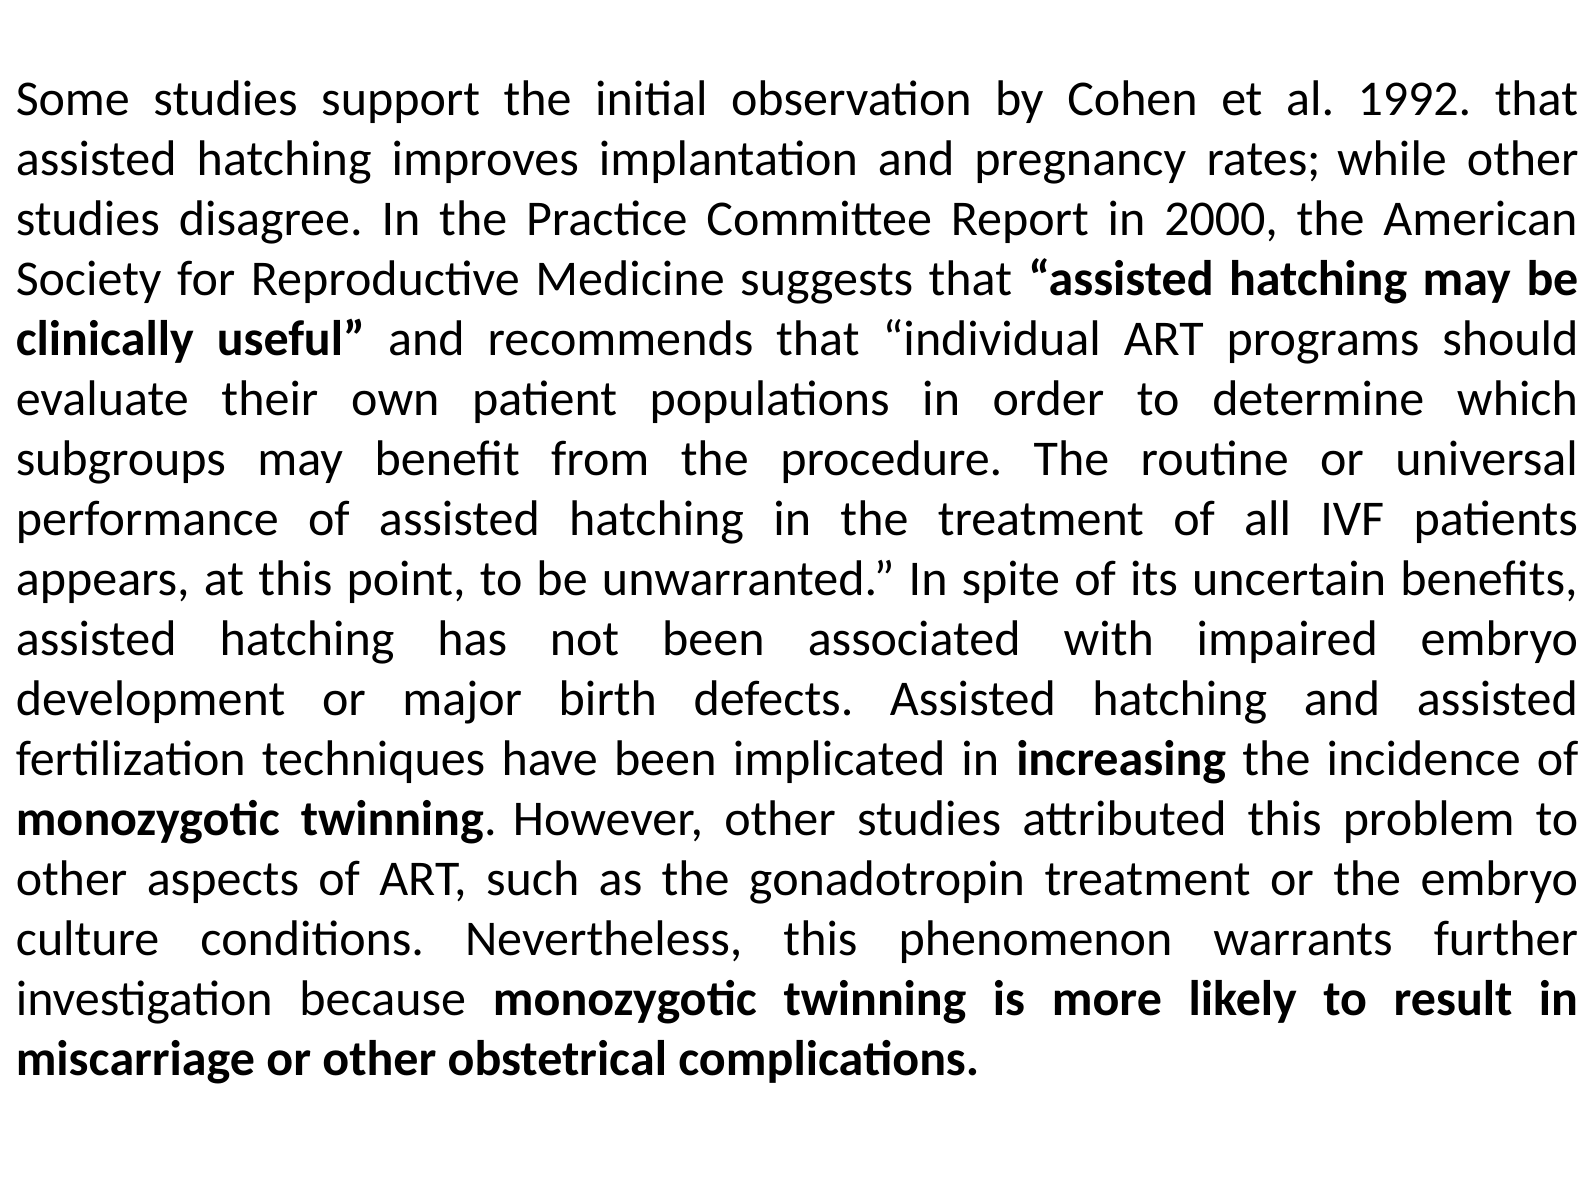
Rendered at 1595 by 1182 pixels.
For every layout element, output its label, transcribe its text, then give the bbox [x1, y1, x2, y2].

text_box Some studies support the initial observation by Cohen et al. 1992. that assisted hatching improves implantation and pregnancy rates; while other studies disagree. In the Practice Committee Report in 2000, the American Society for Reproductive Medicine suggests that “assisted hatching may be clinically useful” and recommends that “individual ART programs should evaluate their own patient populations in order to determine which subgroups may benefit from the procedure. The routine or universal performance of assisted hatching in the treatment of all IVF patients appears, at this point, to be unwarranted.” In spite of its uncertain benefits, assisted hatching has not been associated with impaired embryo development or major birth defects. Assisted hatching and assisted fertilization techniques have been implicated in increasing the incidence of monozygotic twinning. However, other studies attributed this problem to other aspects of ART, such as the gonadotropin treatment or the embryo culture conditions. Nevertheless, this phenomenon warrants further investigation because monozygotic twinning is more likely to result in miscarriage or other obstetrical complications. [0, 57, 1595, 1093]
